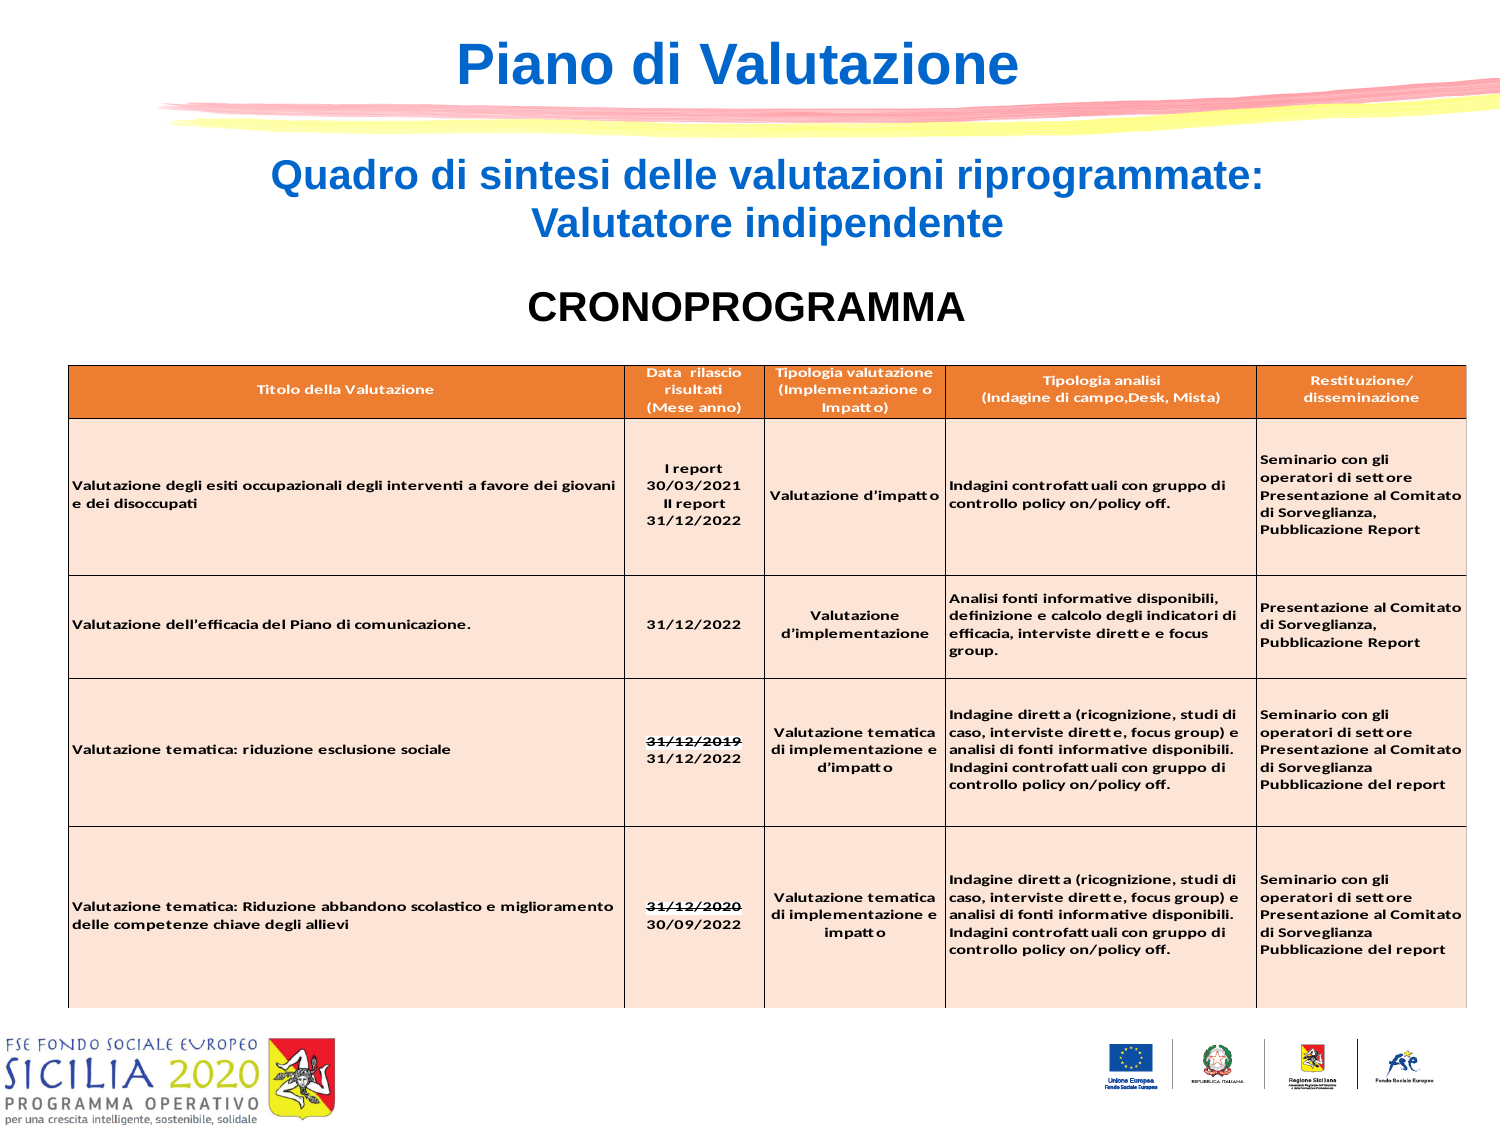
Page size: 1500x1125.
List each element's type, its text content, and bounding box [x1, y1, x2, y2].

picture [100, 77, 1500, 141]
picture [1080, 1034, 1447, 1107]
text_box Piano di Valutazione [20, 19, 1474, 104]
text_box [123, 267, 1412, 363]
picture [0, 1031, 348, 1125]
text_box CRONOPROGRAMMA [455, 276, 1039, 339]
text_box [100, 249, 1294, 363]
picture [67, 364, 1468, 1010]
text_box Quadro di sintesi delle valutazioni riprogrammate: Valutatore indipendente [209, 149, 1326, 255]
